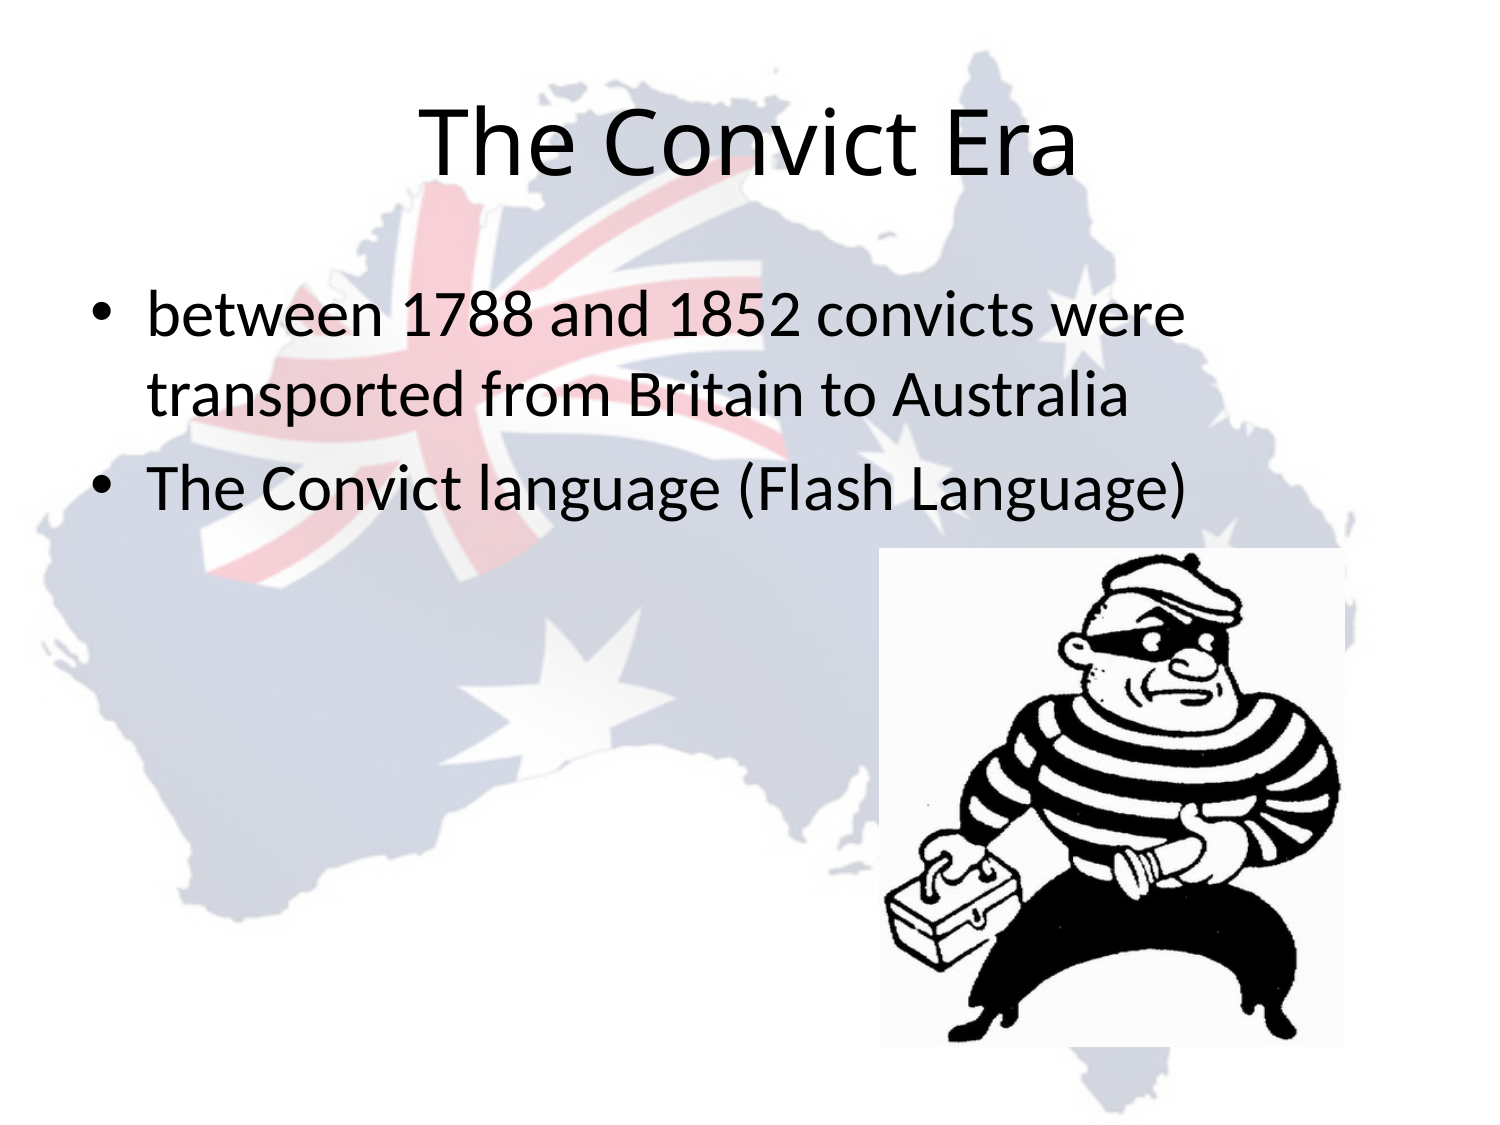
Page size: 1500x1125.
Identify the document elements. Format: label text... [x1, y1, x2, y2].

list between 1788 and 1852 convicts were transported from Britain to Australia The Convict language (Flash Language) [75, 262, 1425, 1005]
title The Convict Era [75, 45, 1425, 233]
picture [879, 548, 1345, 1047]
